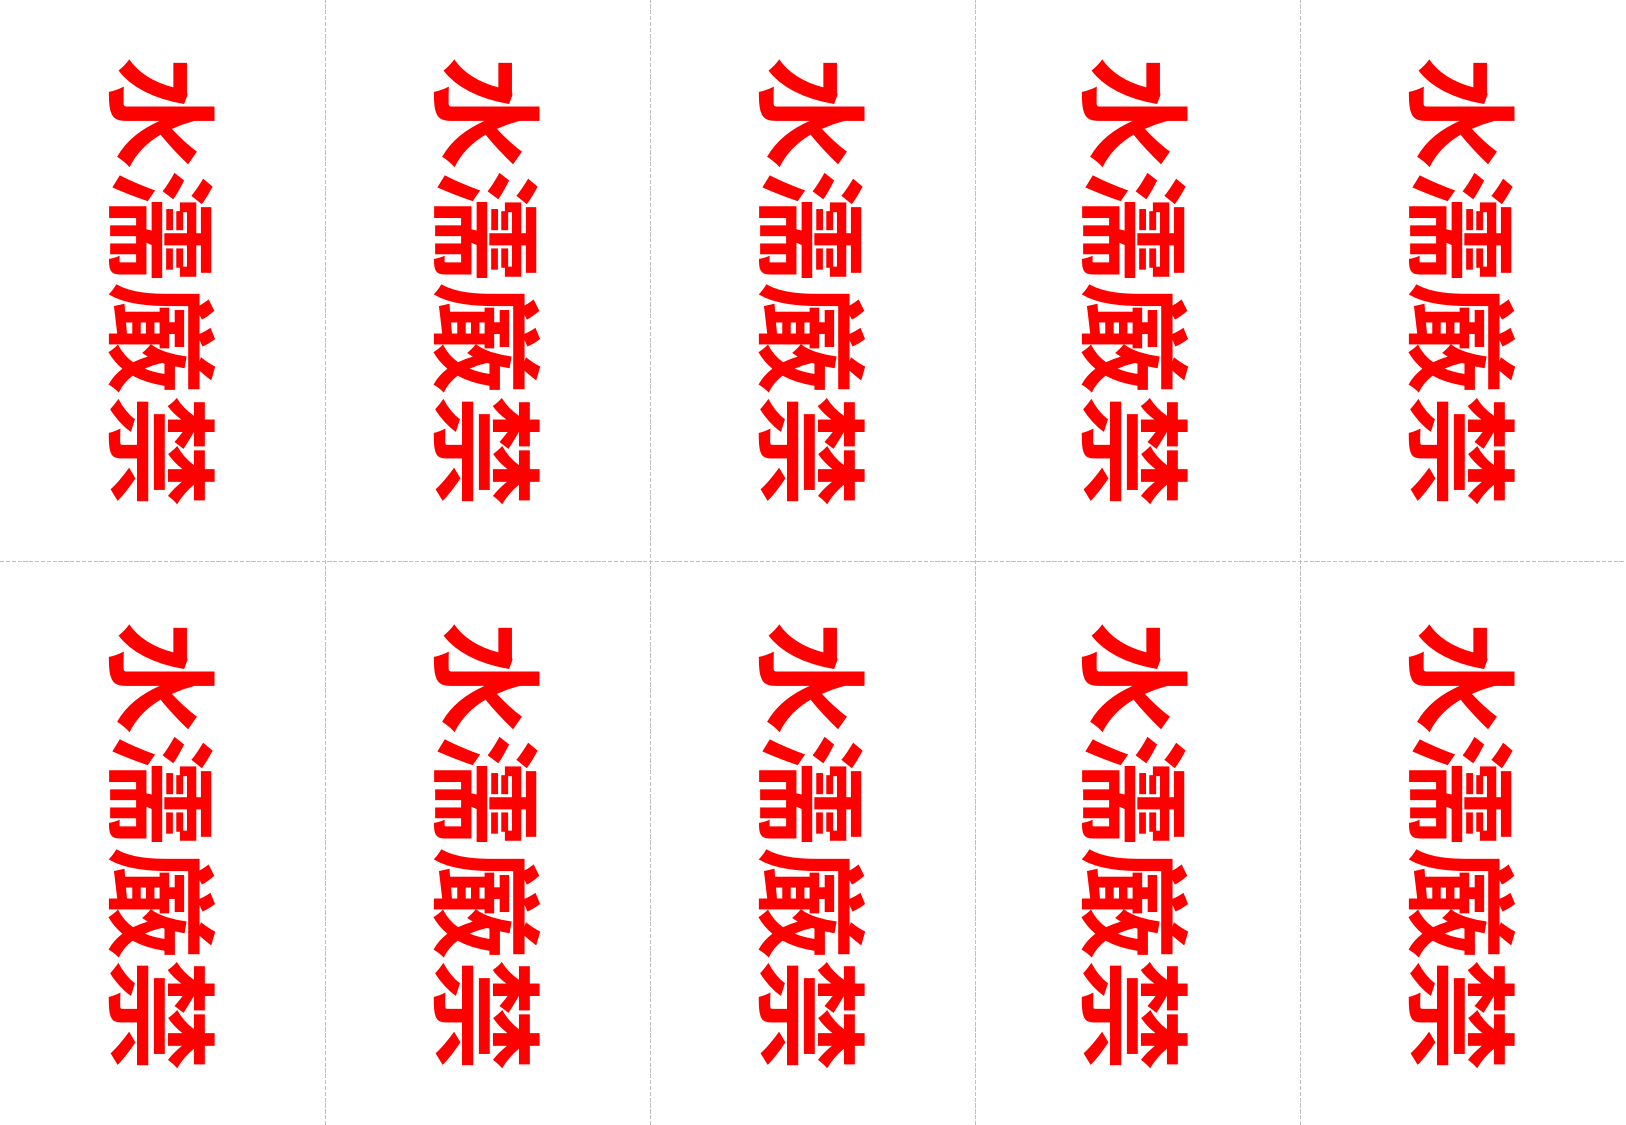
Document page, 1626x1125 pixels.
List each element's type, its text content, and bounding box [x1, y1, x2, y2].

text_box 水濡厳禁 [1395, 55, 1532, 510]
text_box 水濡厳禁 [95, 619, 232, 1075]
text_box 水濡厳禁 [745, 55, 882, 510]
text_box 水濡厳禁 [1069, 619, 1206, 1075]
text_box 水濡厳禁 [420, 55, 557, 510]
text_box 水濡厳禁 [95, 55, 232, 510]
text_box 水濡厳禁 [1069, 55, 1206, 510]
text_box 水濡厳禁 [1395, 619, 1532, 1075]
text_box 水濡厳禁 [745, 619, 882, 1075]
text_box 水濡厳禁 [420, 619, 557, 1075]
